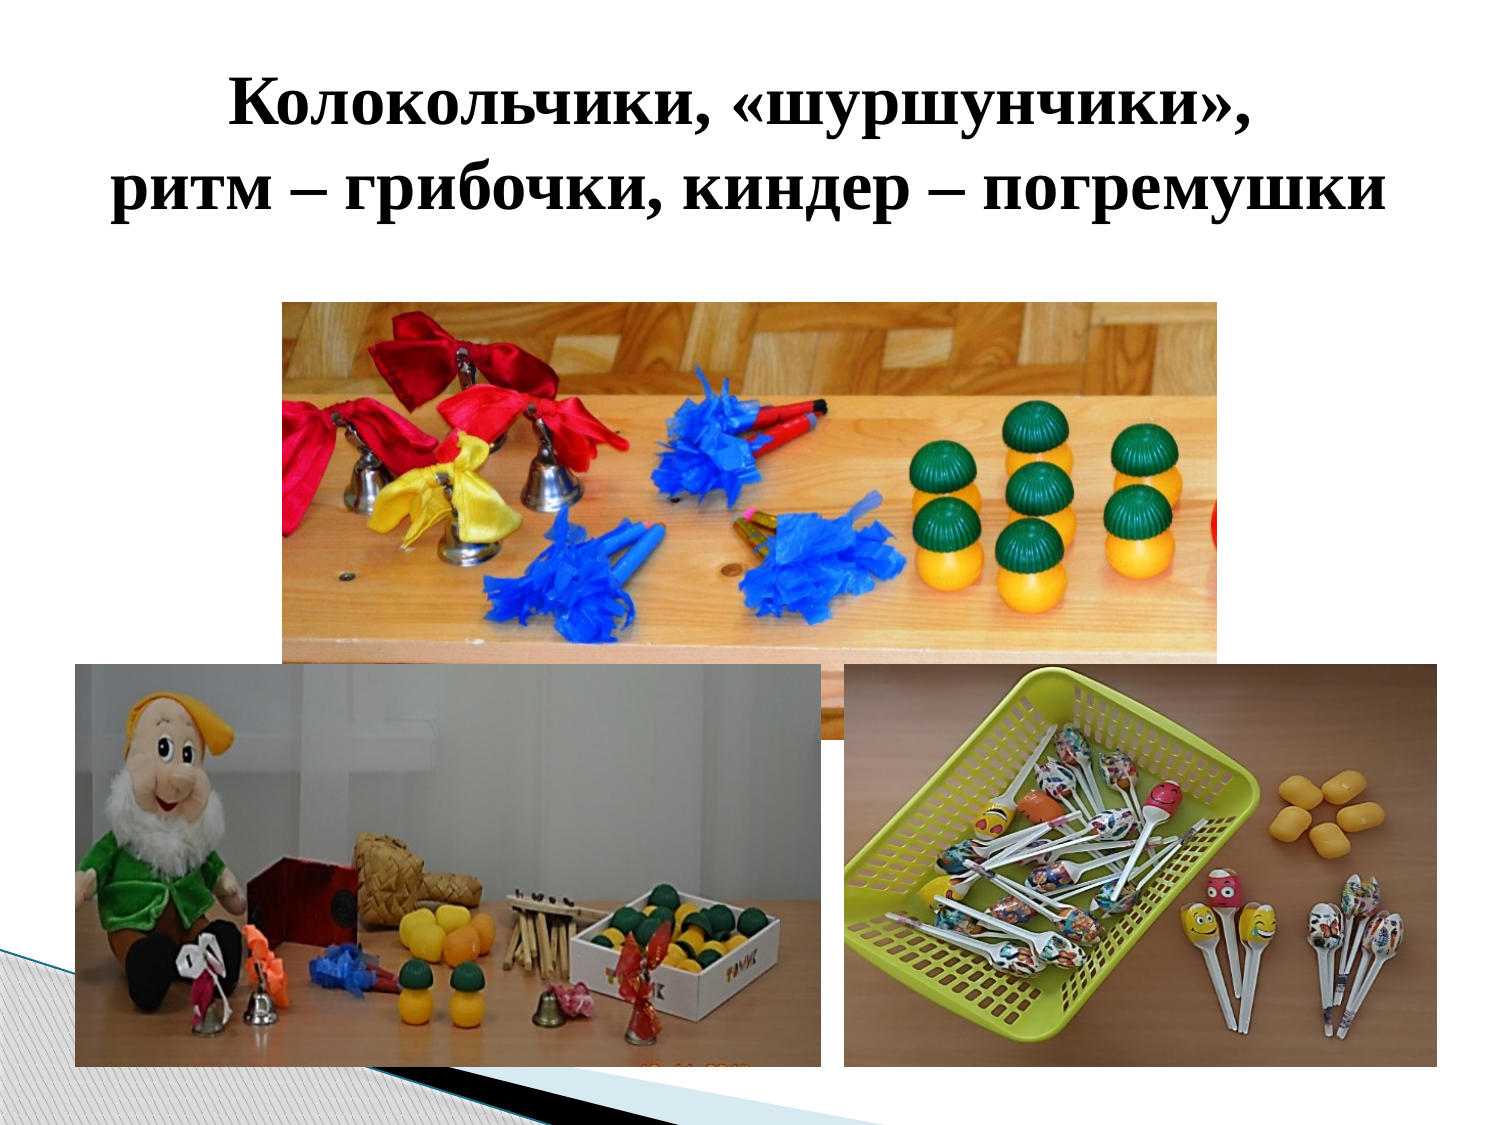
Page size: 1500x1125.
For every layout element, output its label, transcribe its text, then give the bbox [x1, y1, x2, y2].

picture [282, 302, 1437, 1067]
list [74, 664, 821, 1067]
title Колокольчики, «шуршунчики», ритм – грибочки, киндер – погремушки [75, 45, 1425, 233]
